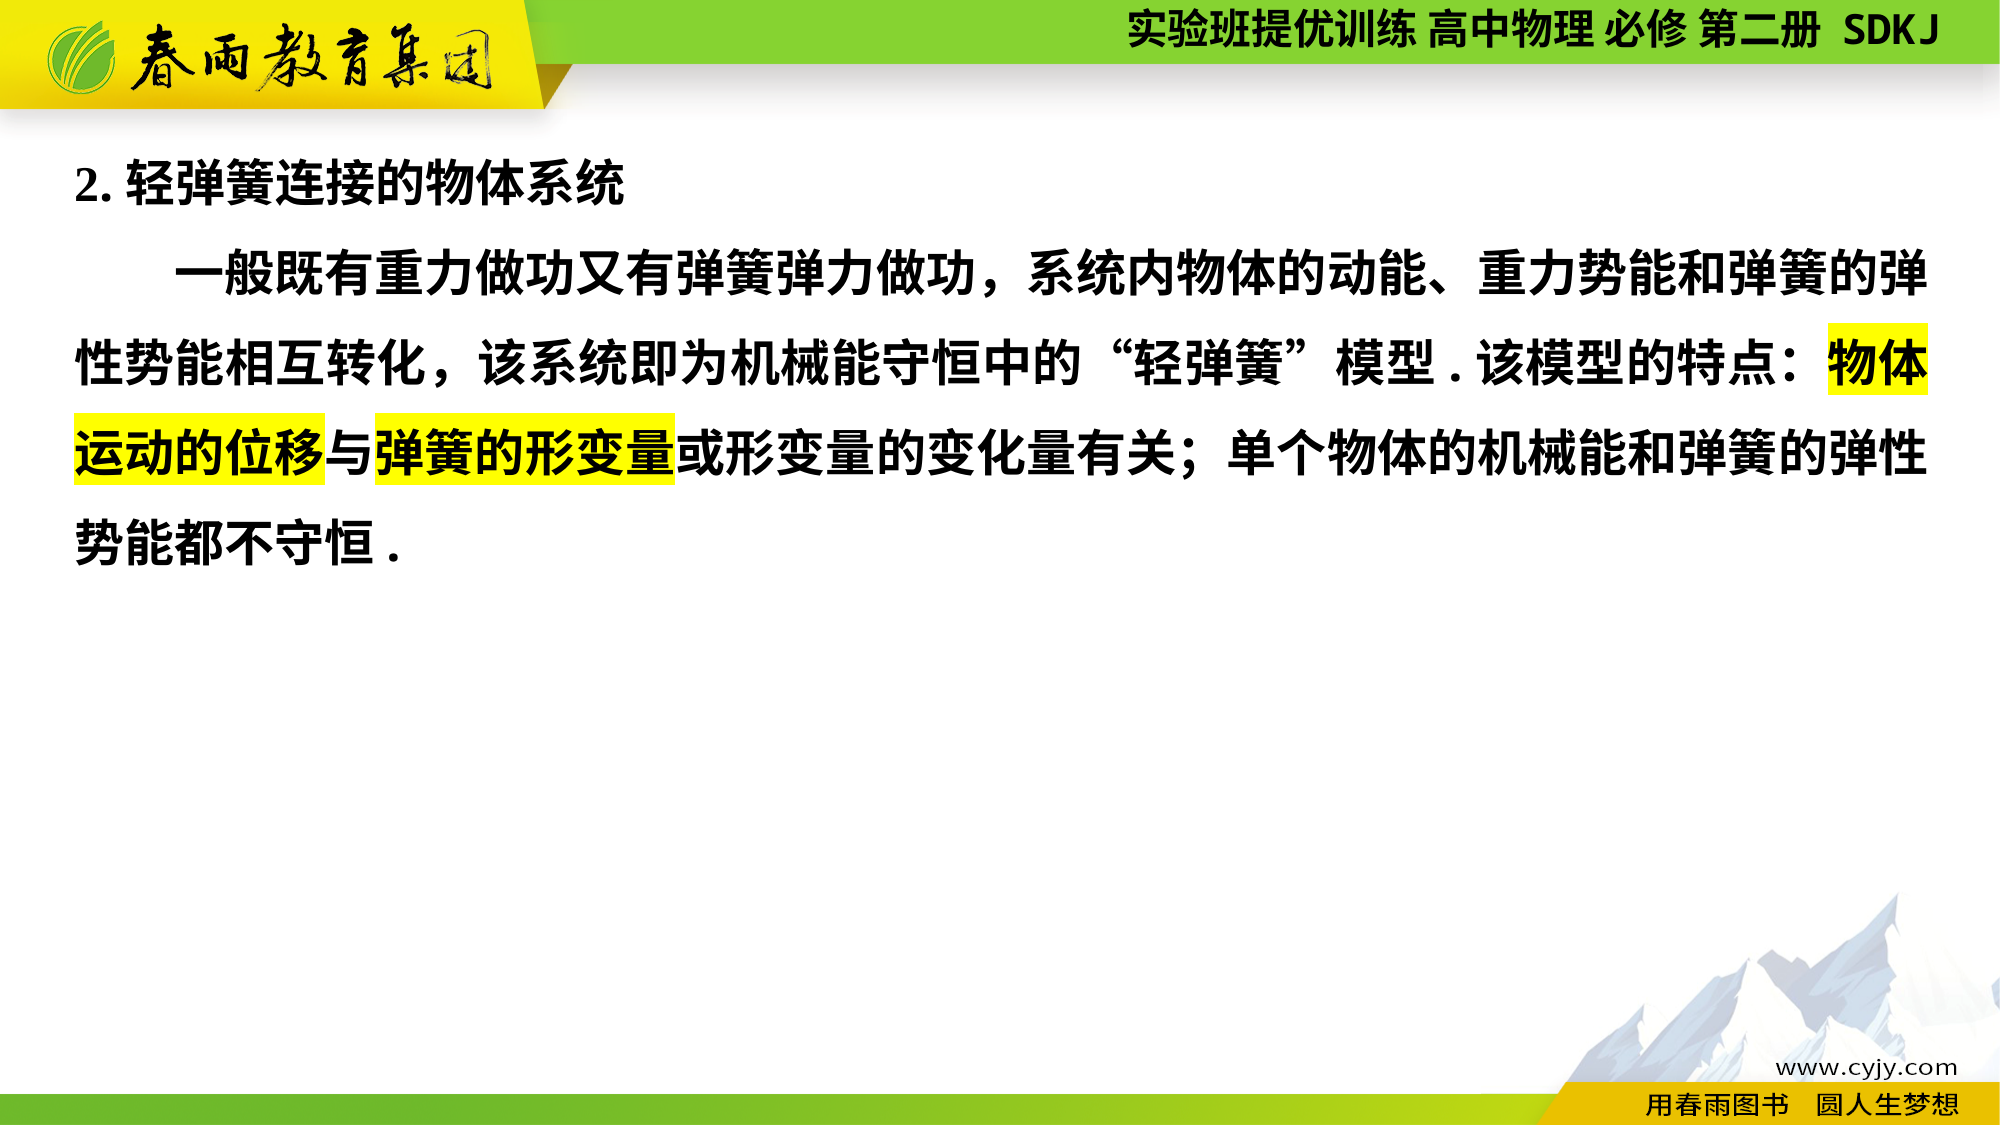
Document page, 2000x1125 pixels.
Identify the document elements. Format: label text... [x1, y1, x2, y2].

list 2.轻弹簧连接的物体系统 一般既有重力做功又有弹簧弹力做功，系统内物体的动能、重力势能和弹簧的弹性势能相互转化，该系统即为机械能守恒中的“轻弹簧”模型.该模型的特点：物体运动的位移与弹簧的形变量或形变量的变化量有关；单个物体的机械能和弹簧的弹性势能都不守恒. [59, 113, 1944, 572]
picture [0, 0, 2000, 1125]
